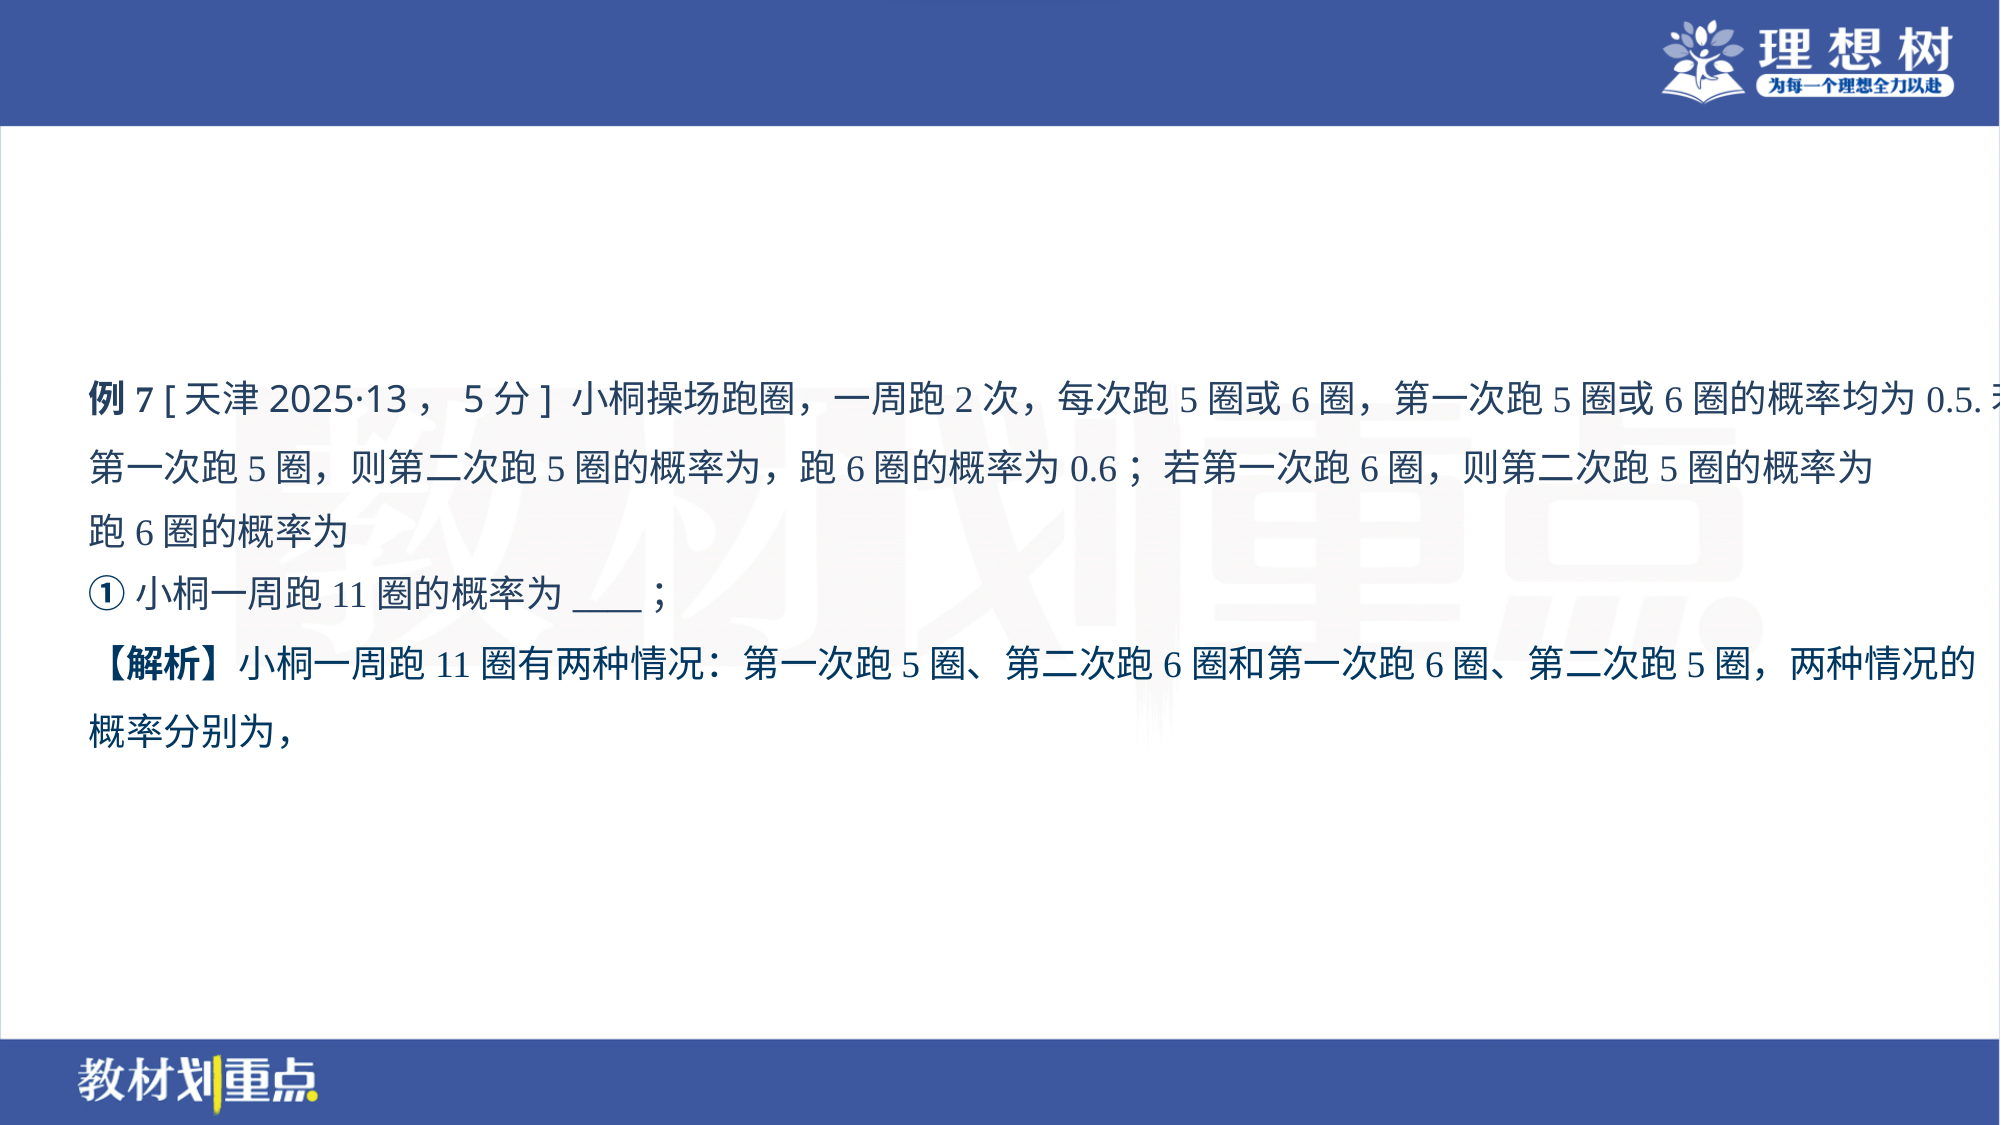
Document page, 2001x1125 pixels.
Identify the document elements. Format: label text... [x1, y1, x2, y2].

picture [0, 0, 2000, 1125]
text_box ①小桐一周跑11圈的概率为____； [88, 548, 1911, 608]
